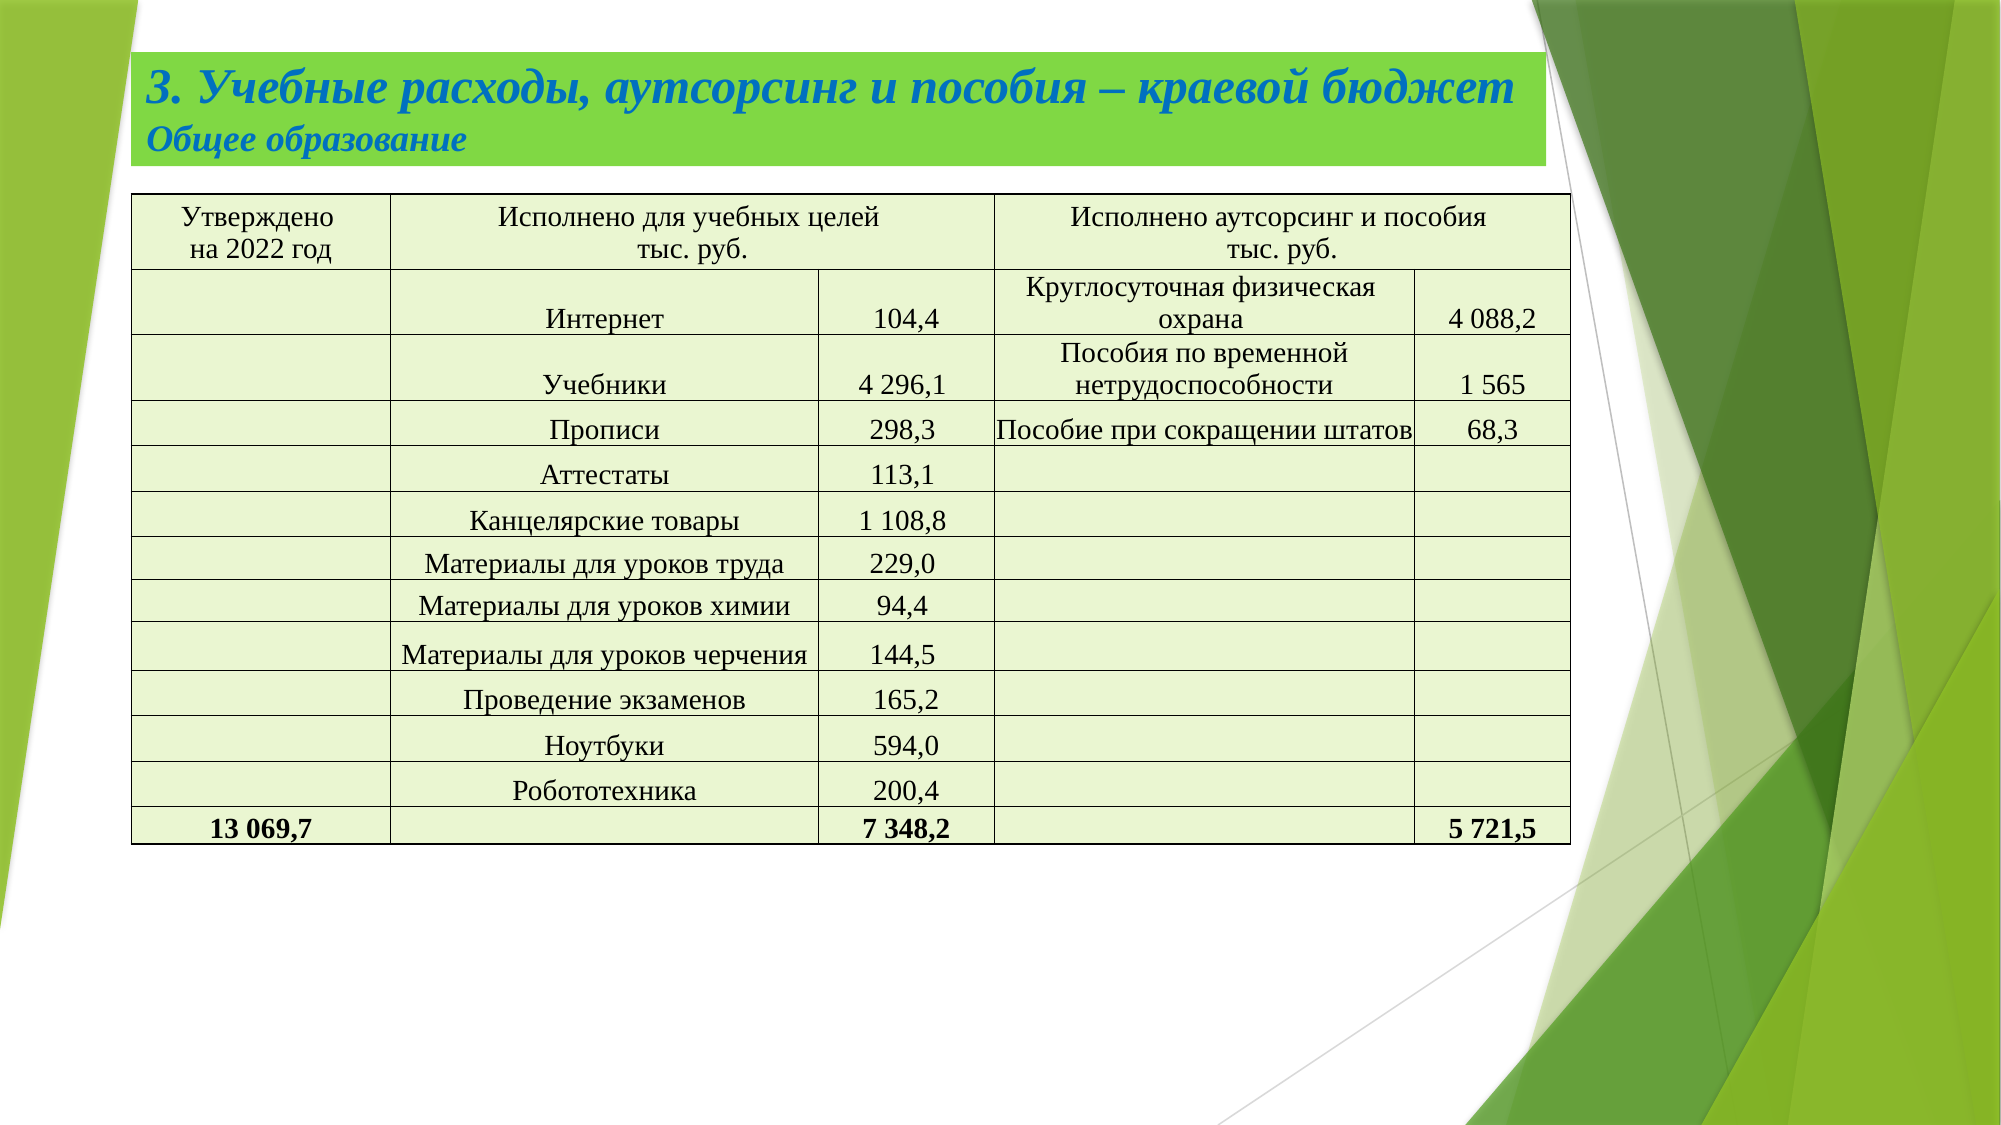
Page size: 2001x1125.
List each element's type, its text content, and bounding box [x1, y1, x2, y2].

table_header Исполнено для учебных целей тыс. руб. [391, 195, 994, 269]
table_cell 298,3 [819, 401, 994, 445]
table_cell Круглосуточная физическая охрана [995, 270, 1414, 334]
table_cell [1415, 446, 1570, 491]
table_cell [1415, 671, 1570, 715]
table_cell [995, 671, 1414, 715]
table_cell [391, 807, 818, 843]
table_cell 594,0 [819, 716, 994, 761]
table_cell Учебники [391, 335, 818, 400]
table_cell [132, 716, 390, 761]
table_cell [1415, 580, 1570, 621]
table_cell [995, 762, 1414, 806]
table_cell [132, 270, 390, 334]
table_cell [132, 671, 390, 715]
table_cell [995, 492, 1414, 536]
table_cell [1415, 716, 1570, 761]
table_cell 94,4 [819, 580, 994, 621]
table_cell [995, 716, 1414, 761]
table_cell Ноутбуки [391, 716, 818, 761]
title 3. Учебные расходы, аутсорсинг и пособия – краевой бюджет Общее образование [131, 52, 1547, 167]
table_cell [132, 762, 390, 806]
table_cell Прописи [391, 401, 818, 445]
table_cell 4 296,1 [819, 335, 994, 400]
table_cell 7 348,2 [819, 807, 994, 843]
table_cell 229,0 [819, 537, 994, 579]
table_cell 4 088,2 [1415, 270, 1570, 334]
table_cell [995, 446, 1414, 491]
table_cell 144,5 [819, 622, 994, 670]
table_header Утверждено на 2022 год [132, 195, 390, 269]
table_cell Интернет [391, 270, 818, 334]
table_cell [995, 580, 1414, 621]
table_cell 1 565 [1415, 335, 1570, 400]
table_cell 113,1 [819, 446, 994, 491]
table_cell [132, 622, 390, 670]
table_cell [995, 807, 1414, 843]
table_cell 1 108,8 [819, 492, 994, 536]
table_cell Материалы для уроков труда [391, 537, 818, 579]
table_cell Пособие при сокращении штатов [995, 401, 1414, 445]
table_header Исполнено аутсорсинг и пособия тыс. руб. [995, 195, 1570, 269]
table_cell [132, 492, 390, 536]
table_cell [1415, 537, 1570, 579]
table_cell Канцелярские товары [391, 492, 818, 536]
table_cell [995, 622, 1414, 670]
table_cell Материалы для уроков химии [391, 580, 818, 621]
table_cell [1415, 492, 1570, 536]
table_cell [132, 401, 390, 445]
table_cell 68,3 [1415, 401, 1570, 445]
table_cell 165,2 [819, 671, 994, 715]
table_cell Робототехника [391, 762, 818, 806]
table_cell 104,4 [819, 270, 994, 334]
table_cell [132, 446, 390, 491]
table_cell [995, 537, 1414, 579]
table_cell Аттестаты [391, 446, 818, 491]
table_cell [132, 335, 390, 400]
table_cell [132, 580, 390, 621]
table_cell Материалы для уроков черчения [391, 622, 818, 670]
table_cell Пособия по временной нетрудоспособности [995, 335, 1414, 400]
table_cell 200,4 [819, 762, 994, 806]
table_cell 5 721,5 [1415, 807, 1570, 843]
table_cell Проведение экзаменов [391, 671, 818, 715]
table_cell [1415, 622, 1570, 670]
table_cell [132, 537, 390, 579]
table_cell 13 069,7 [132, 807, 390, 843]
table_cell [1415, 762, 1570, 806]
